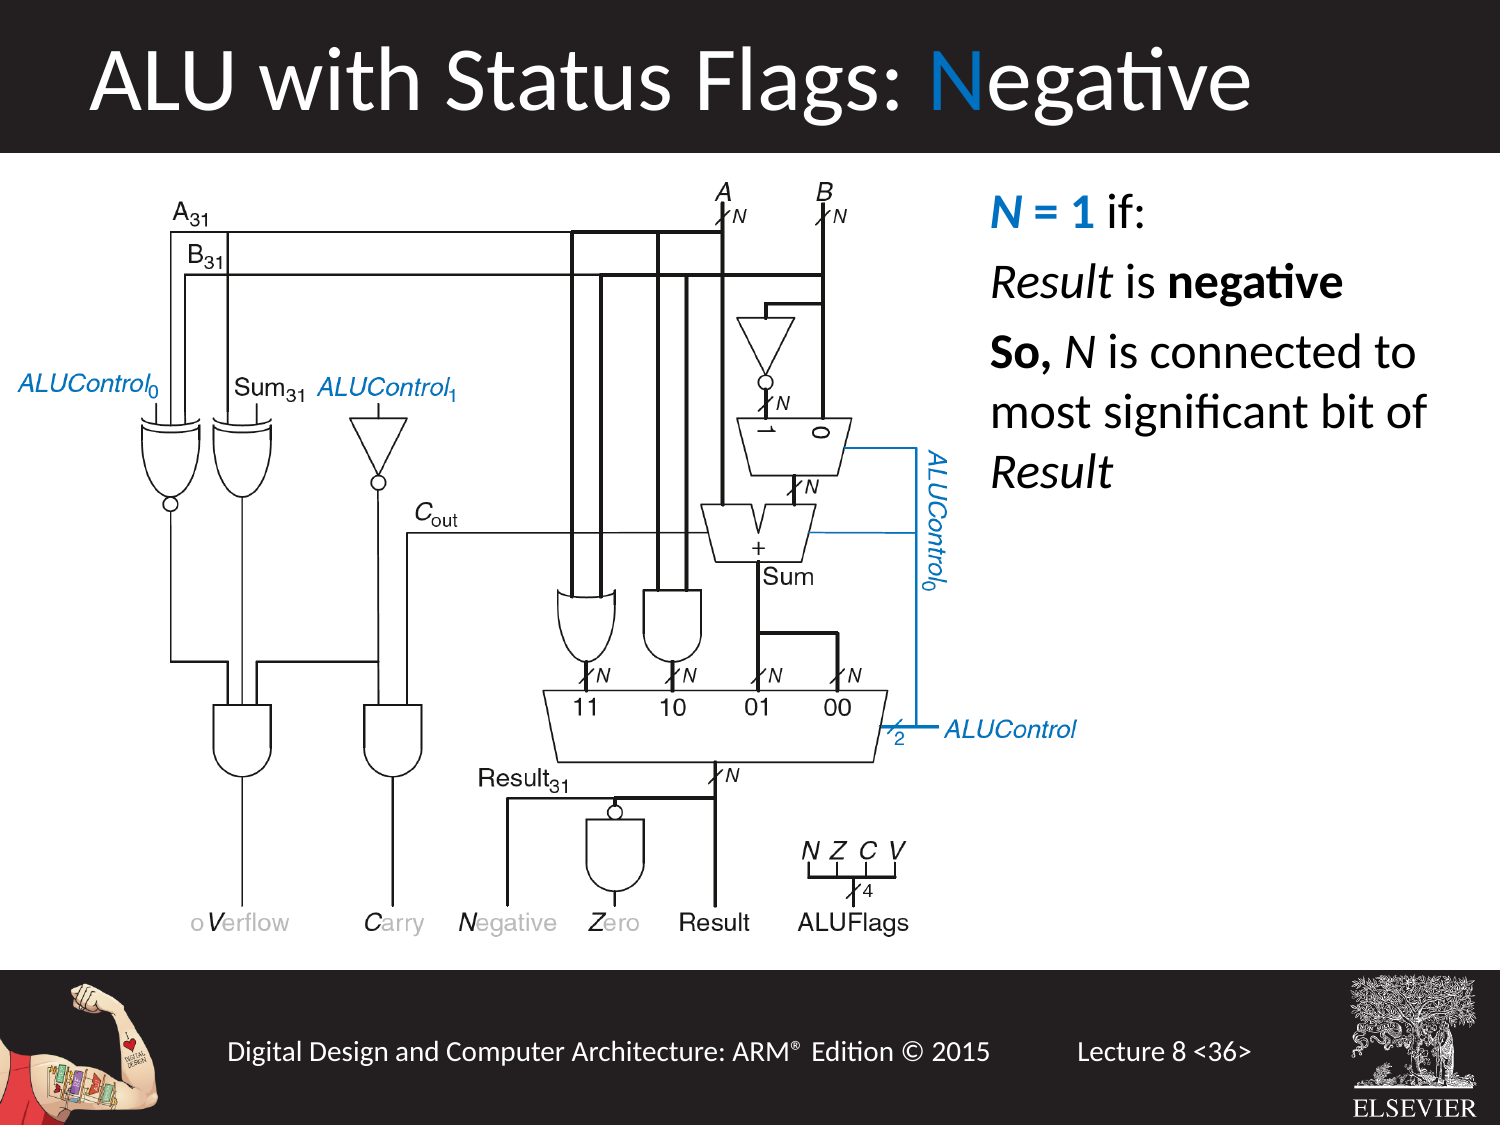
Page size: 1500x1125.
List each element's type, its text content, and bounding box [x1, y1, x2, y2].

text_box ALU with Status Flags: Negative [75, 11, 1375, 136]
picture [0, 979, 163, 1125]
picture [1350, 974, 1477, 1117]
text_box [112, 938, 1438, 1050]
picture [12, 171, 1088, 951]
text_box N = 1 if: Result is negative So, N is connected to most significant bit of Result [1088, 171, 1500, 938]
